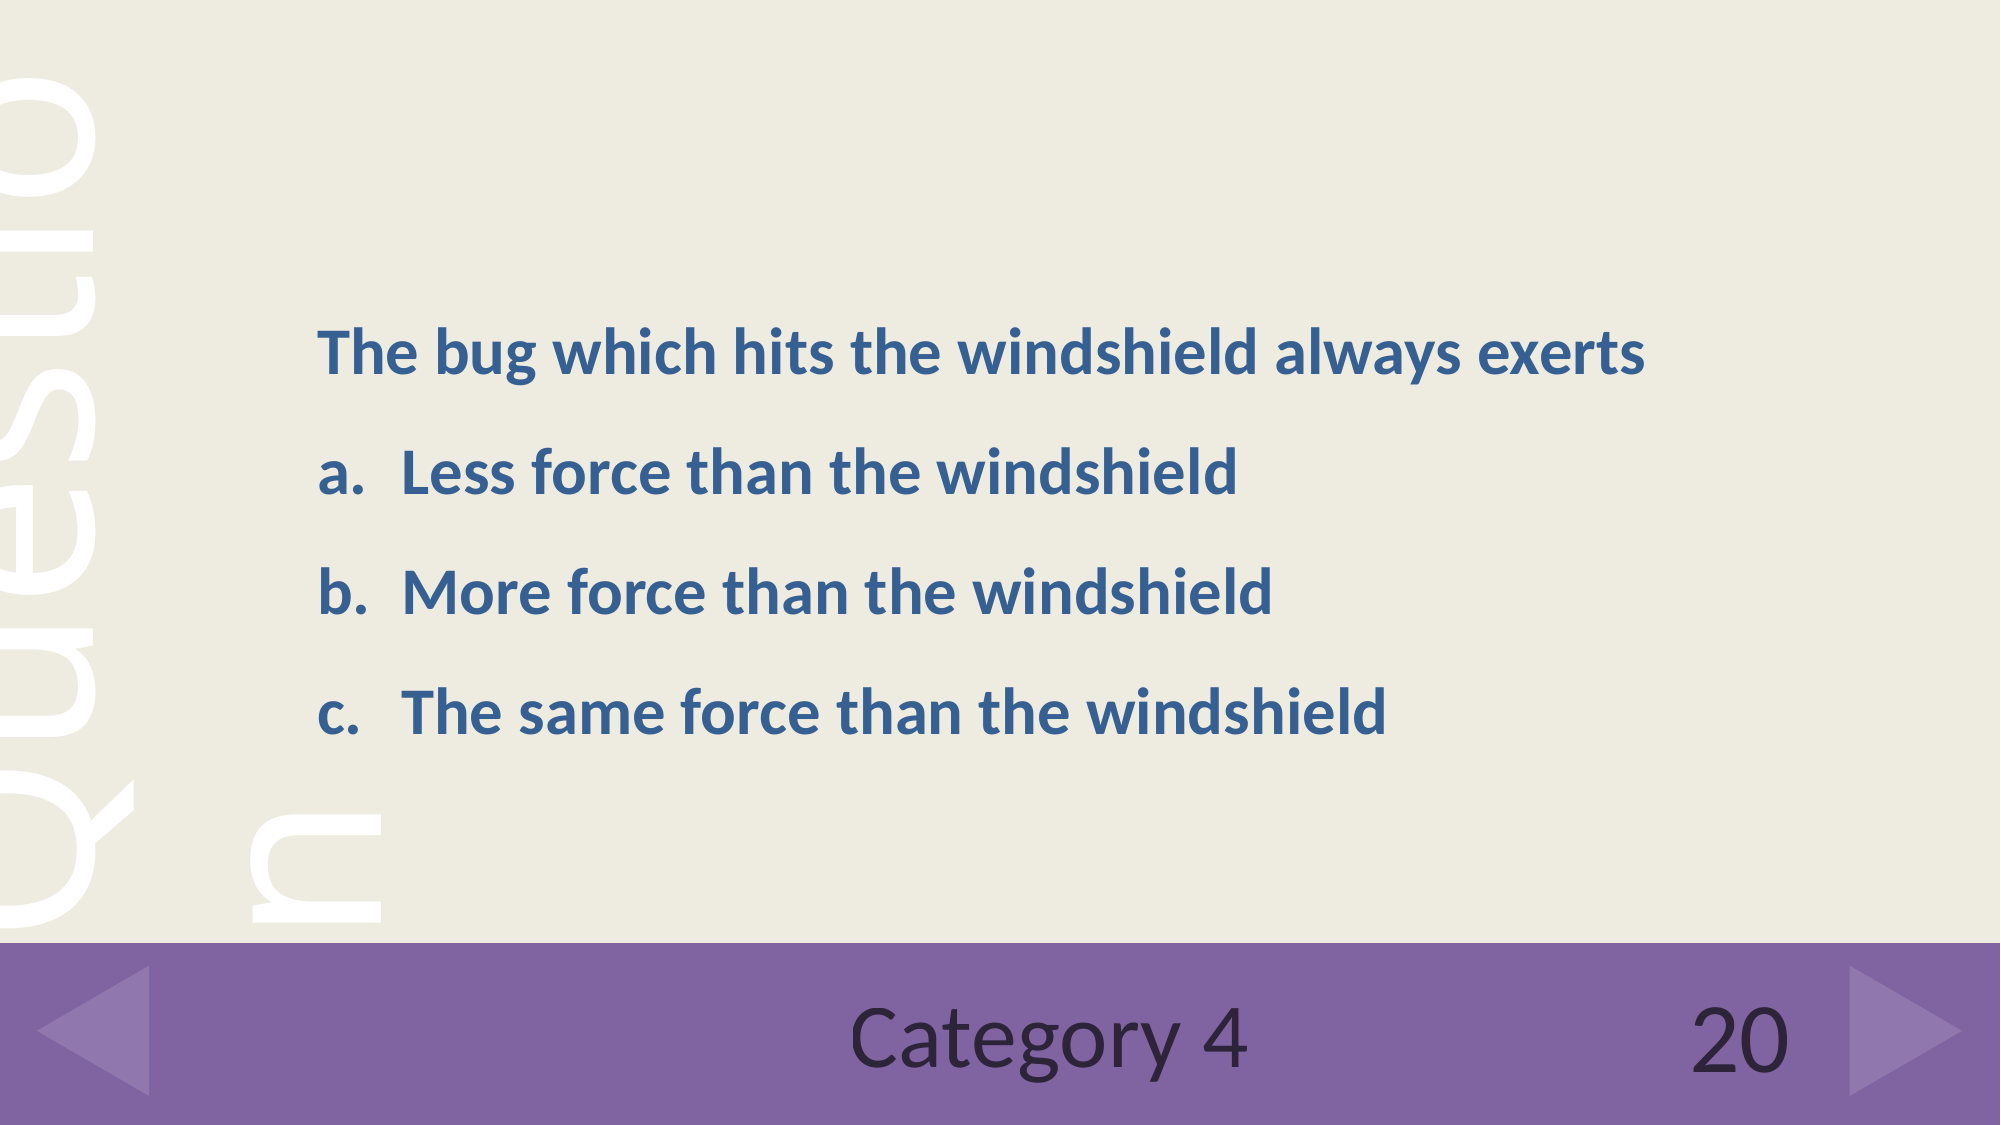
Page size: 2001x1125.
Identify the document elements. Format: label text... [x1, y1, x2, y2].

title Category 4 [150, 937, 1950, 1125]
list The bug which hits the windshield always exerts Less force than the windshield More force than the windshield The same force than the windshield [302, 149, 1877, 866]
